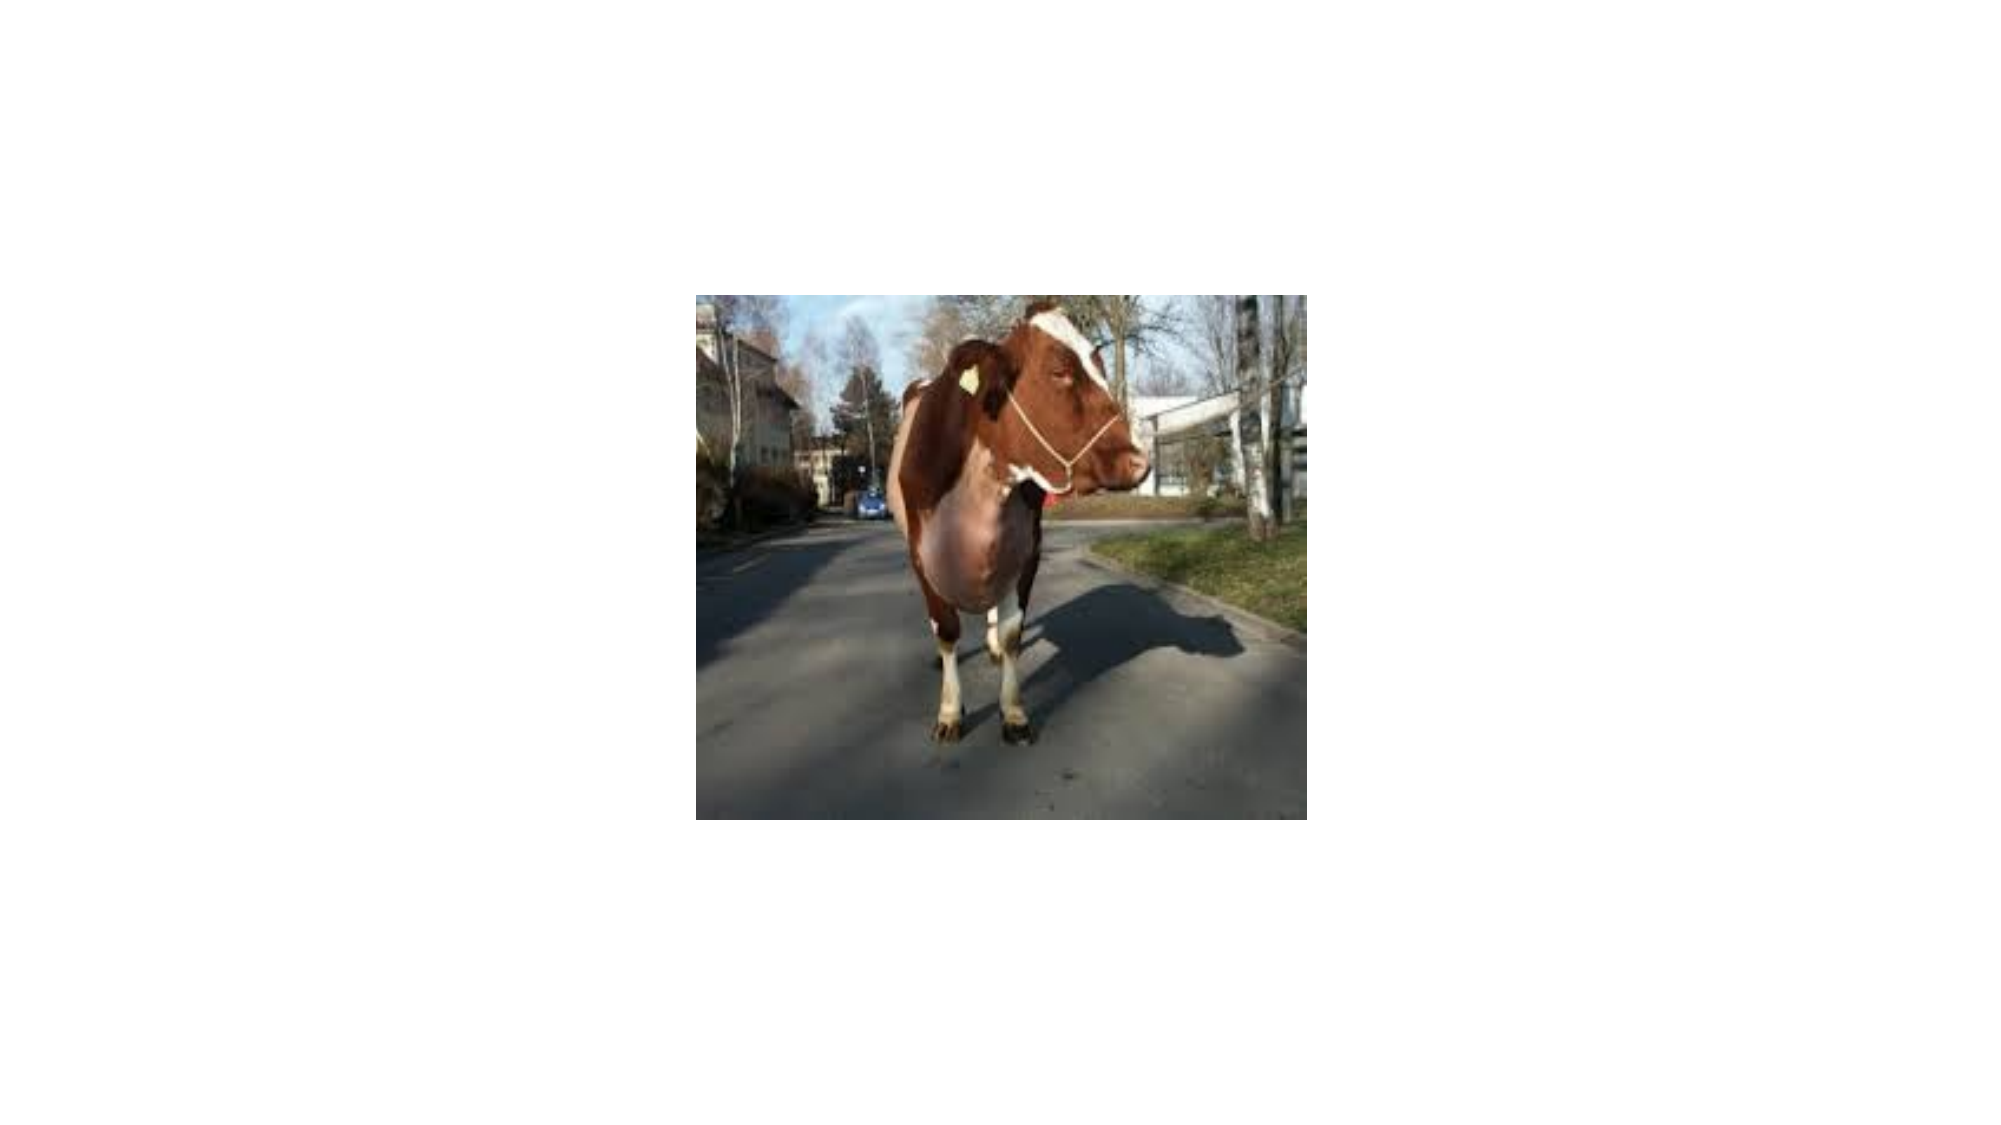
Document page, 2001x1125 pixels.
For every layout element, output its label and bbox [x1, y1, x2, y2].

list [696, 295, 1307, 820]
